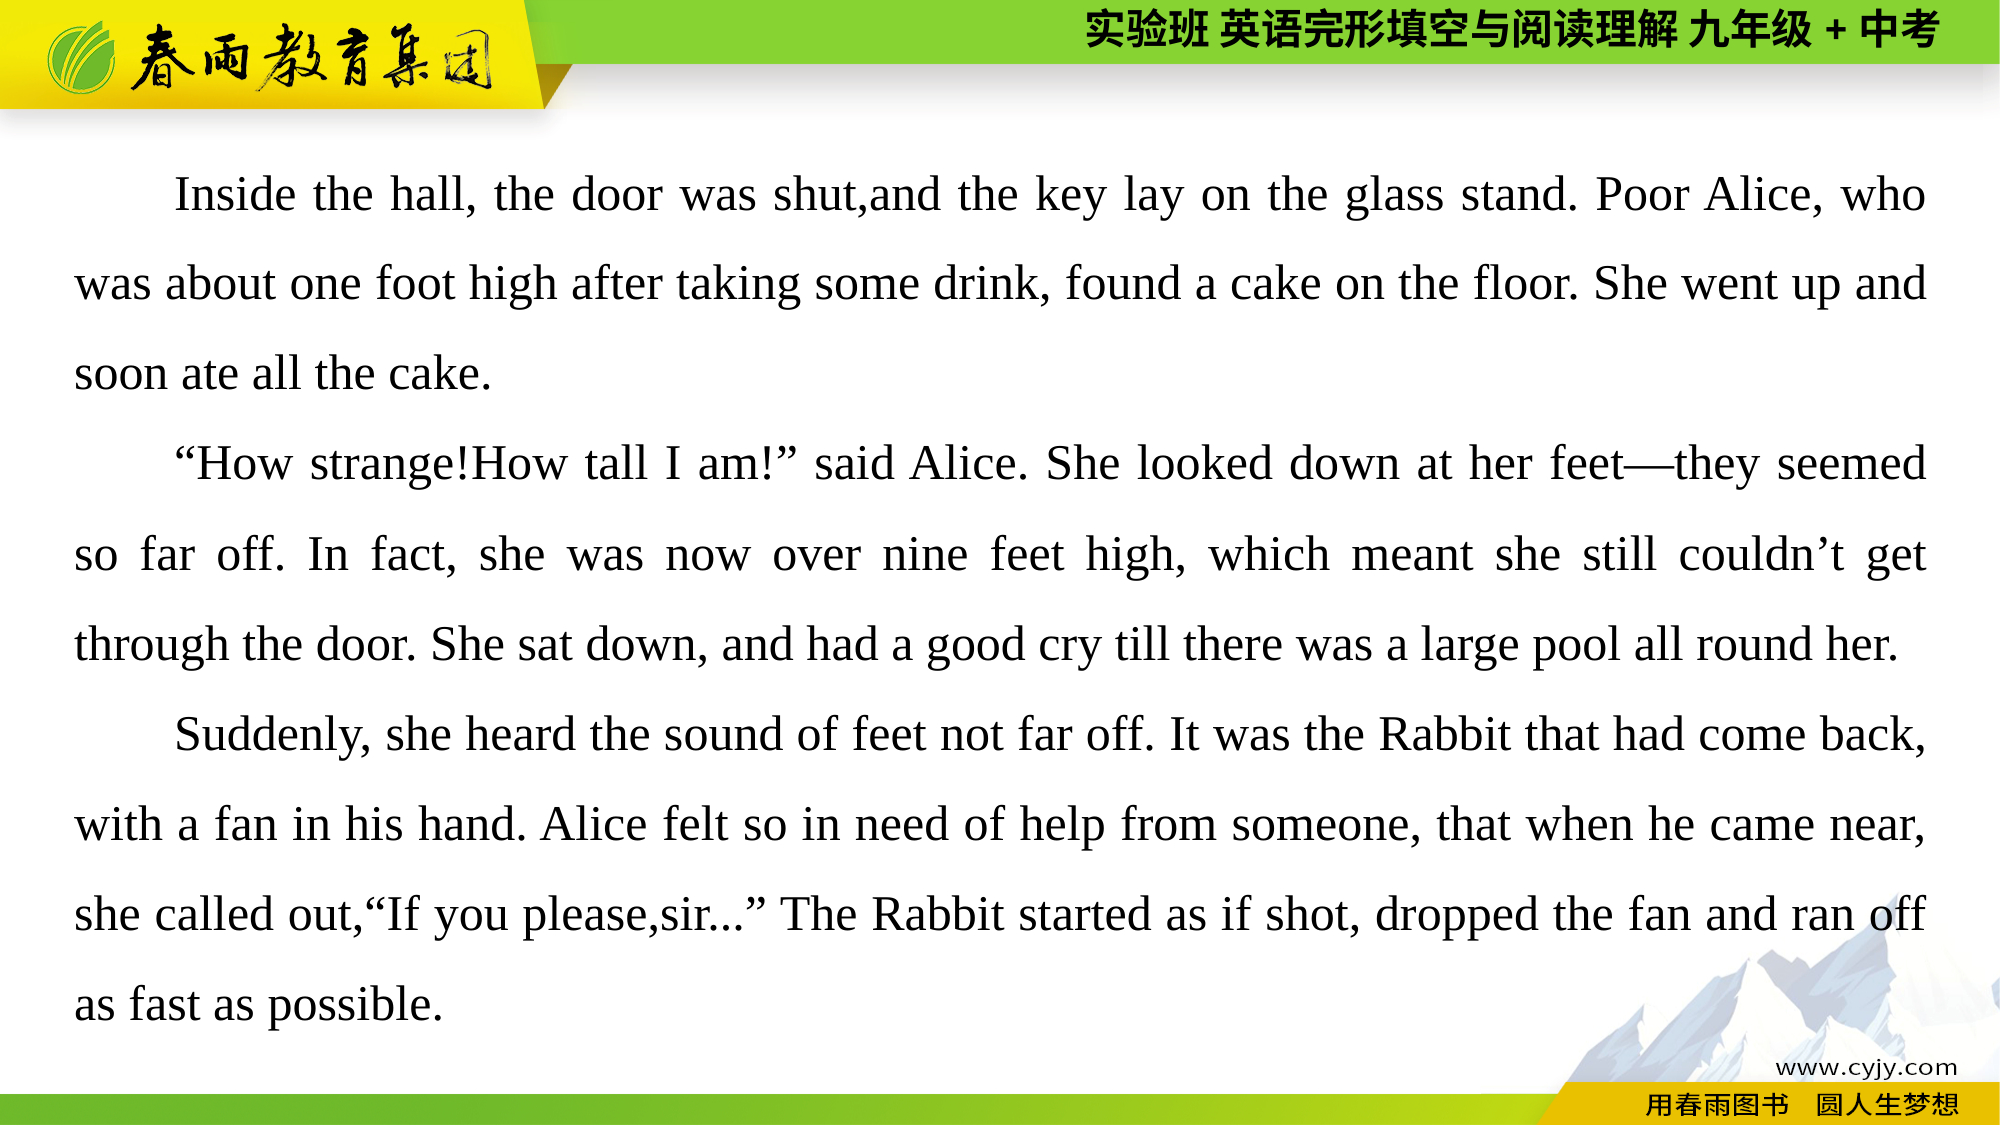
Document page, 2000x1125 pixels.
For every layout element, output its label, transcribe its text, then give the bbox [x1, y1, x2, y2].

list Inside the hall, the door was shut,and the key lay on the glass stand. Poor Alice, who was about one foot high after taking some drink, found a cake on the floor. She went up and soon ate all the cake. “How strange!How tall I am!” said Alice. She looked down at her feet—they seemed so far off. In fact, she was now over nine feet high, which meant she still couldn’t get through the door. She sat down, and had a good cry till there was a large pool all round her. Suddenly, she heard the sound of feet not far off. It was the Rabbit that had come back, with a fan in his hand. Alice felt so in need of help from someone, that when he came near, she called out,“If you please,sir...” The Rabbit started as if shot, dropped the fan and ran off as fast as possible. [59, 122, 1944, 1047]
picture [0, 0, 2000, 1125]
